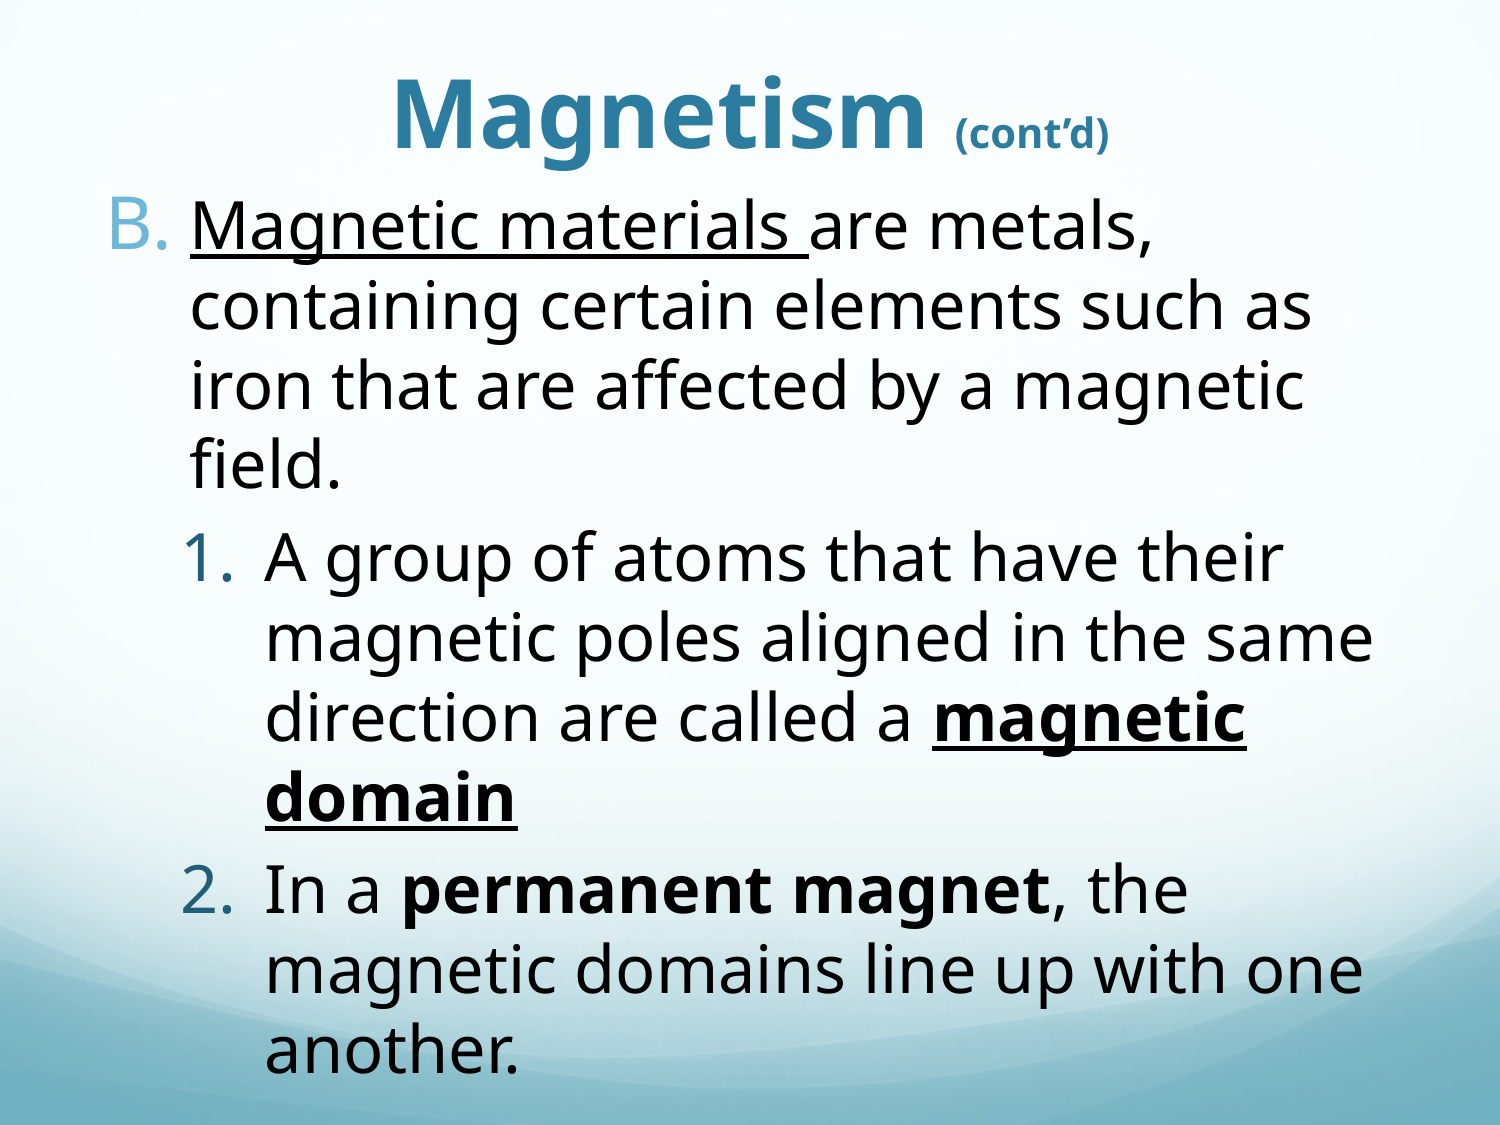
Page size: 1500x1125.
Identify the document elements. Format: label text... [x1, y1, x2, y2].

title Magnetism (cont’d) [90, 17, 1410, 174]
list Magnetic materials are metals, containing certain elements such as iron that are affected by a magnetic field. A group of atoms that have their magnetic poles aligned in the same direction are called a magnetic domain In a permanent magnet, the magnetic domains line up with one another. [90, 174, 1410, 1088]
